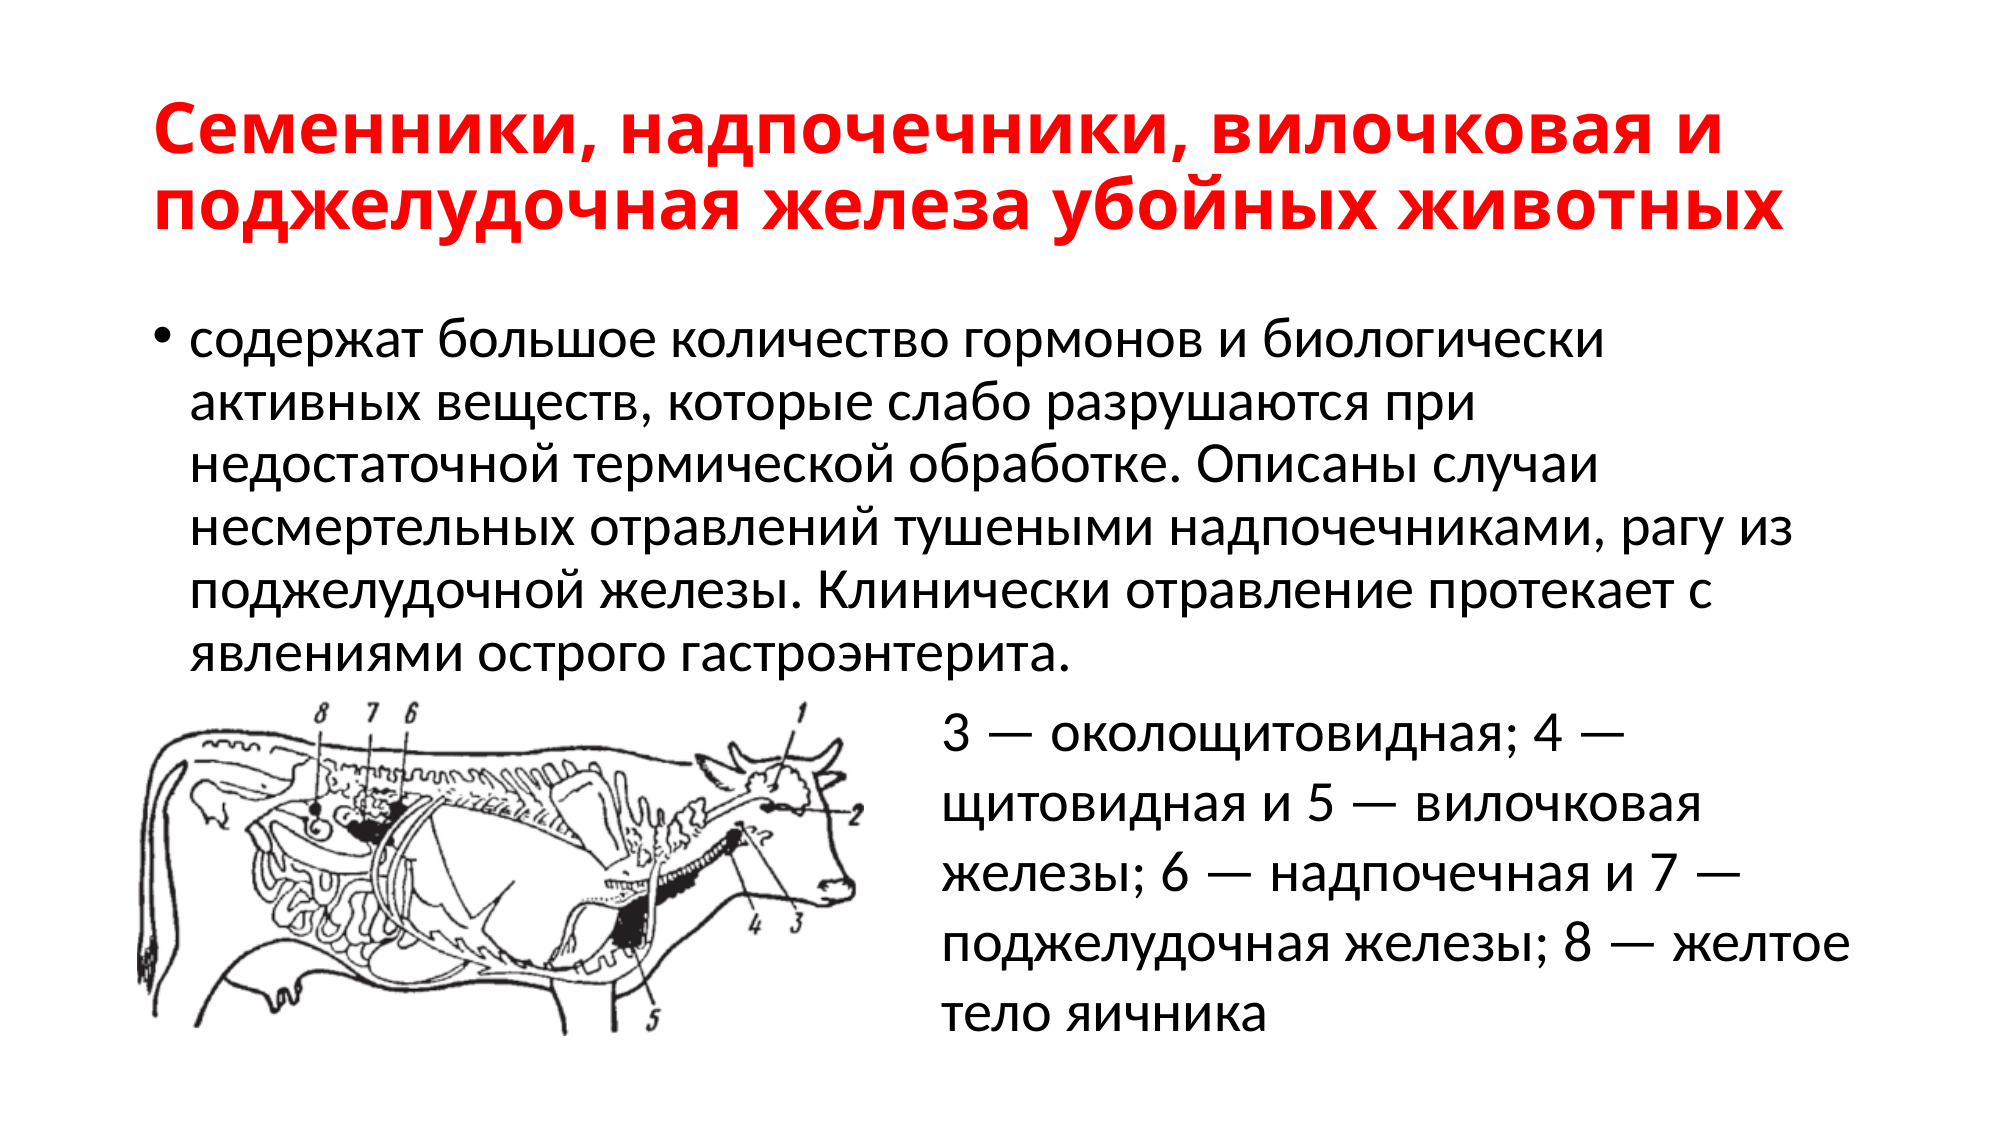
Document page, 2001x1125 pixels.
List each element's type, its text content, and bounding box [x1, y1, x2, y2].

title Семенники, надпочечники, вилочковая и поджелудочная железа убойных животных [137, 59, 1863, 278]
list содержат большое количество гормонов и биологически активных веществ, которые слабо разрушаются при недостаточной термической обработке. Описаны случаи несмертельных отравлений тушеными надпочечниками, рагу из поджелудочной железы. Клинически отравление протекает с явлениями острого гастроэнтерита. [137, 299, 1863, 1014]
text_box 3 — околощитовидная; 4 — щитовидная и 5 — вилочковая железы; 6 — надпочечная и 7 — поджелудочная железы; 8 — желтое тело яичника [927, 685, 1928, 1051]
picture [137, 691, 865, 1036]
